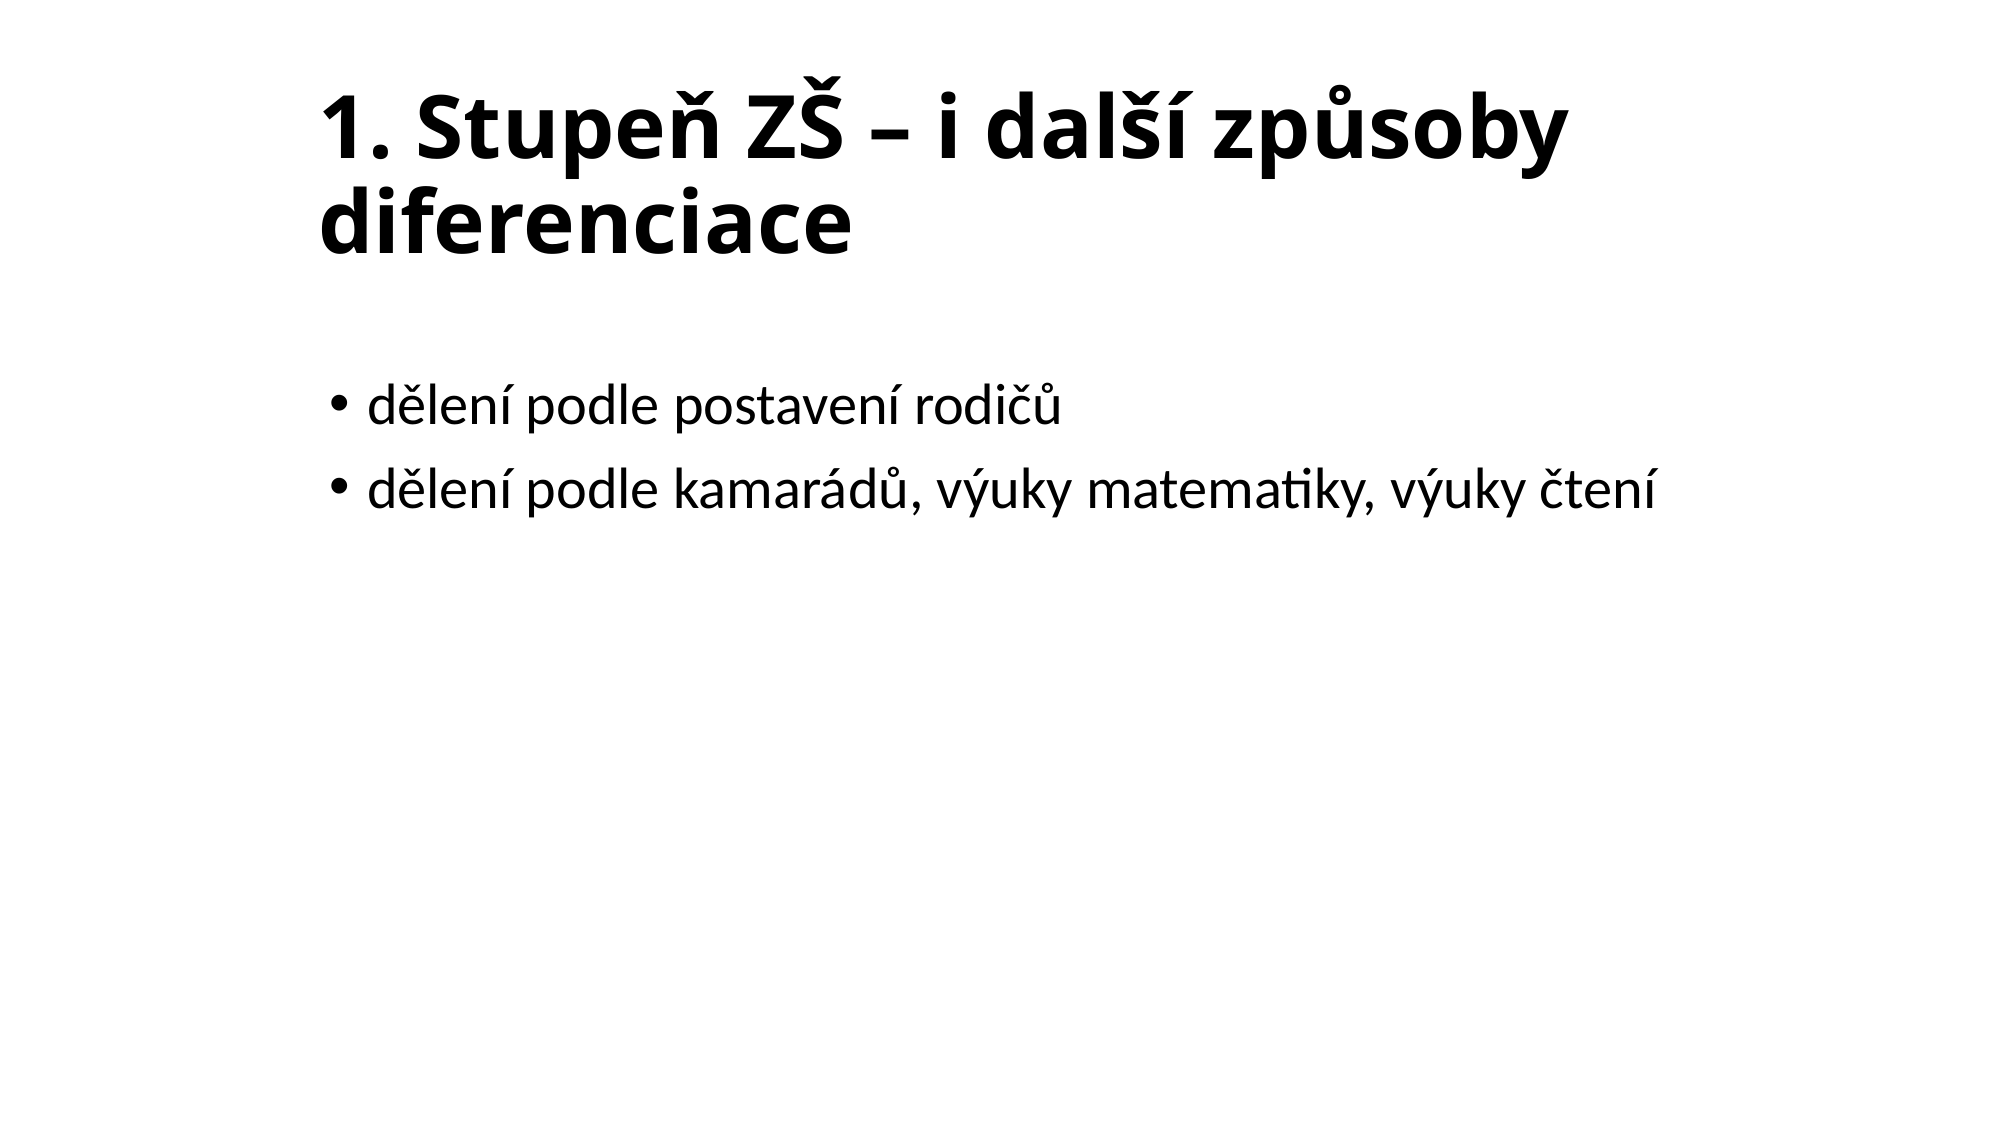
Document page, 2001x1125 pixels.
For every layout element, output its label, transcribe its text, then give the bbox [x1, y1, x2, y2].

list dělení podle postavení rodičů dělení podle kamarádů, výuky matematiky, výuky čtení [314, 366, 1697, 977]
title 1. Stupeň ZŠ – i další způsoby diferenciace [303, 42, 1709, 313]
